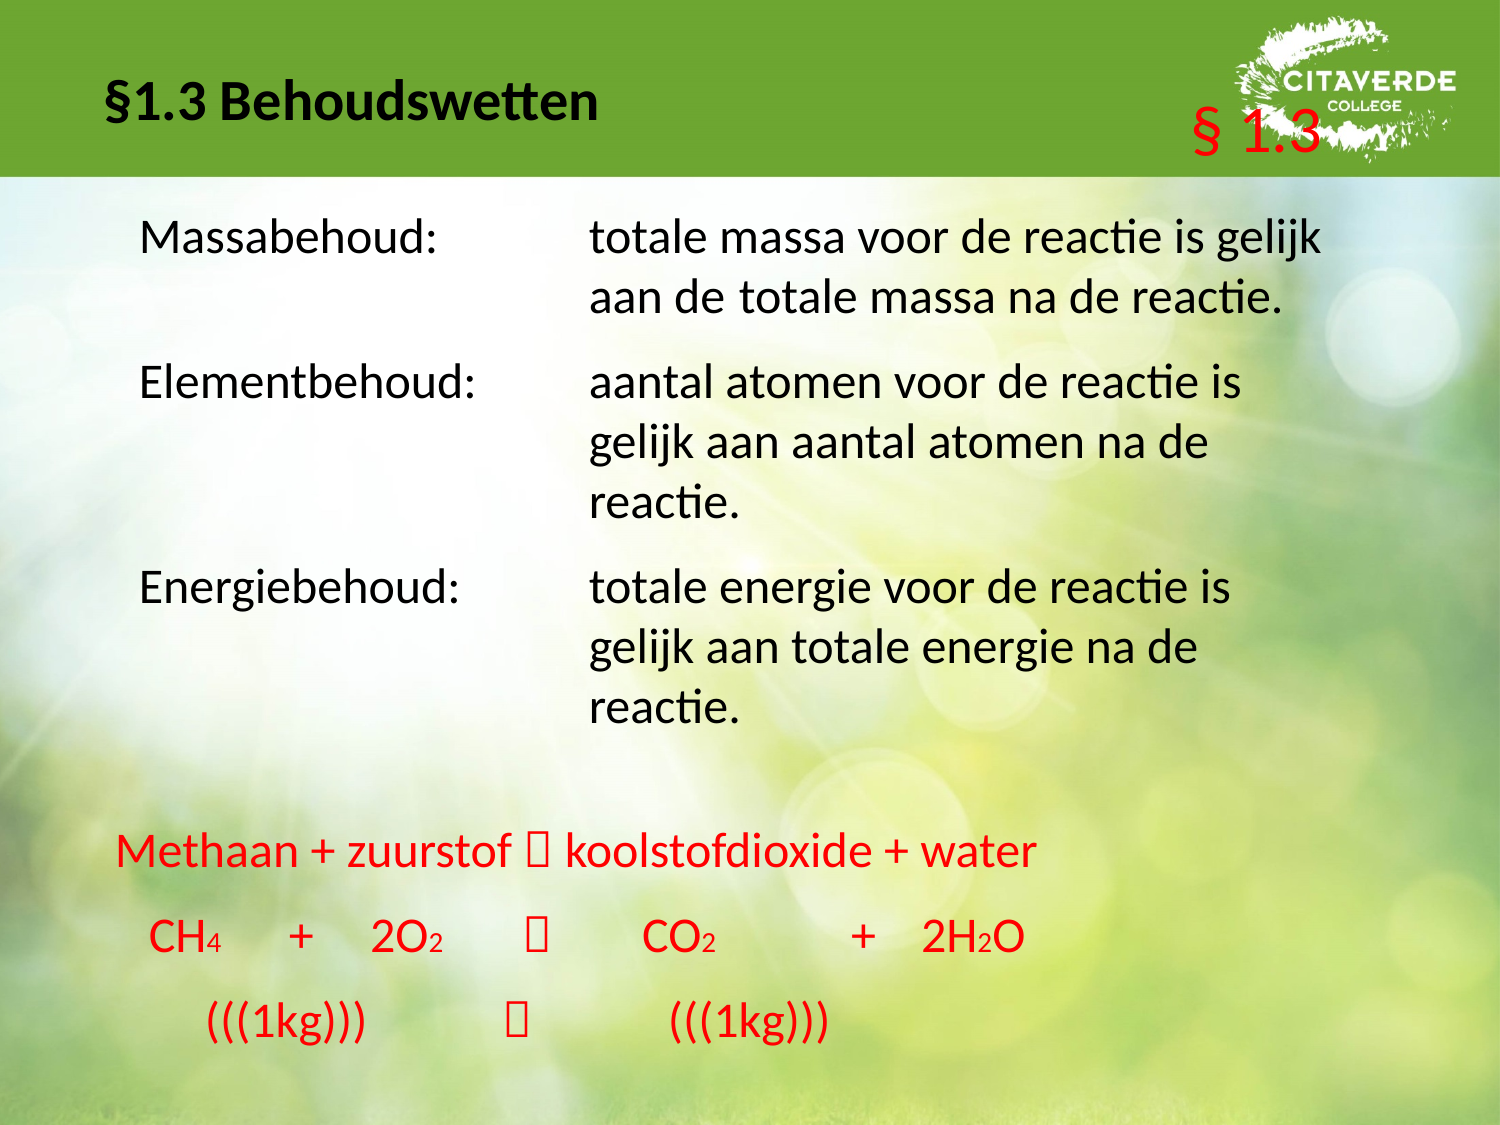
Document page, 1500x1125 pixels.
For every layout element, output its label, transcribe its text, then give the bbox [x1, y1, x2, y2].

text_box § 1.3 [1175, 78, 1412, 173]
picture [0, 0, 1500, 1125]
text_box §1.3 Behoudswetten [88, 54, 668, 140]
text_box Massabehoud: totale massa voor de reactie is gelijk aan de totale massa na de reactie. Elementbehoud: aantal atomen voor de reactie is gelijk aan aantal atomen na de reactie. Energiebehoud: totale energie voor de reactie is gelijk aan totale energie na de reactie. [123, 196, 1388, 741]
text_box Methaan + zuurstof  koolstofdioxide + water CH4 + 2O2  CO2 + 2H2O (((1kg)))  (((1kg))) [100, 810, 1341, 1056]
